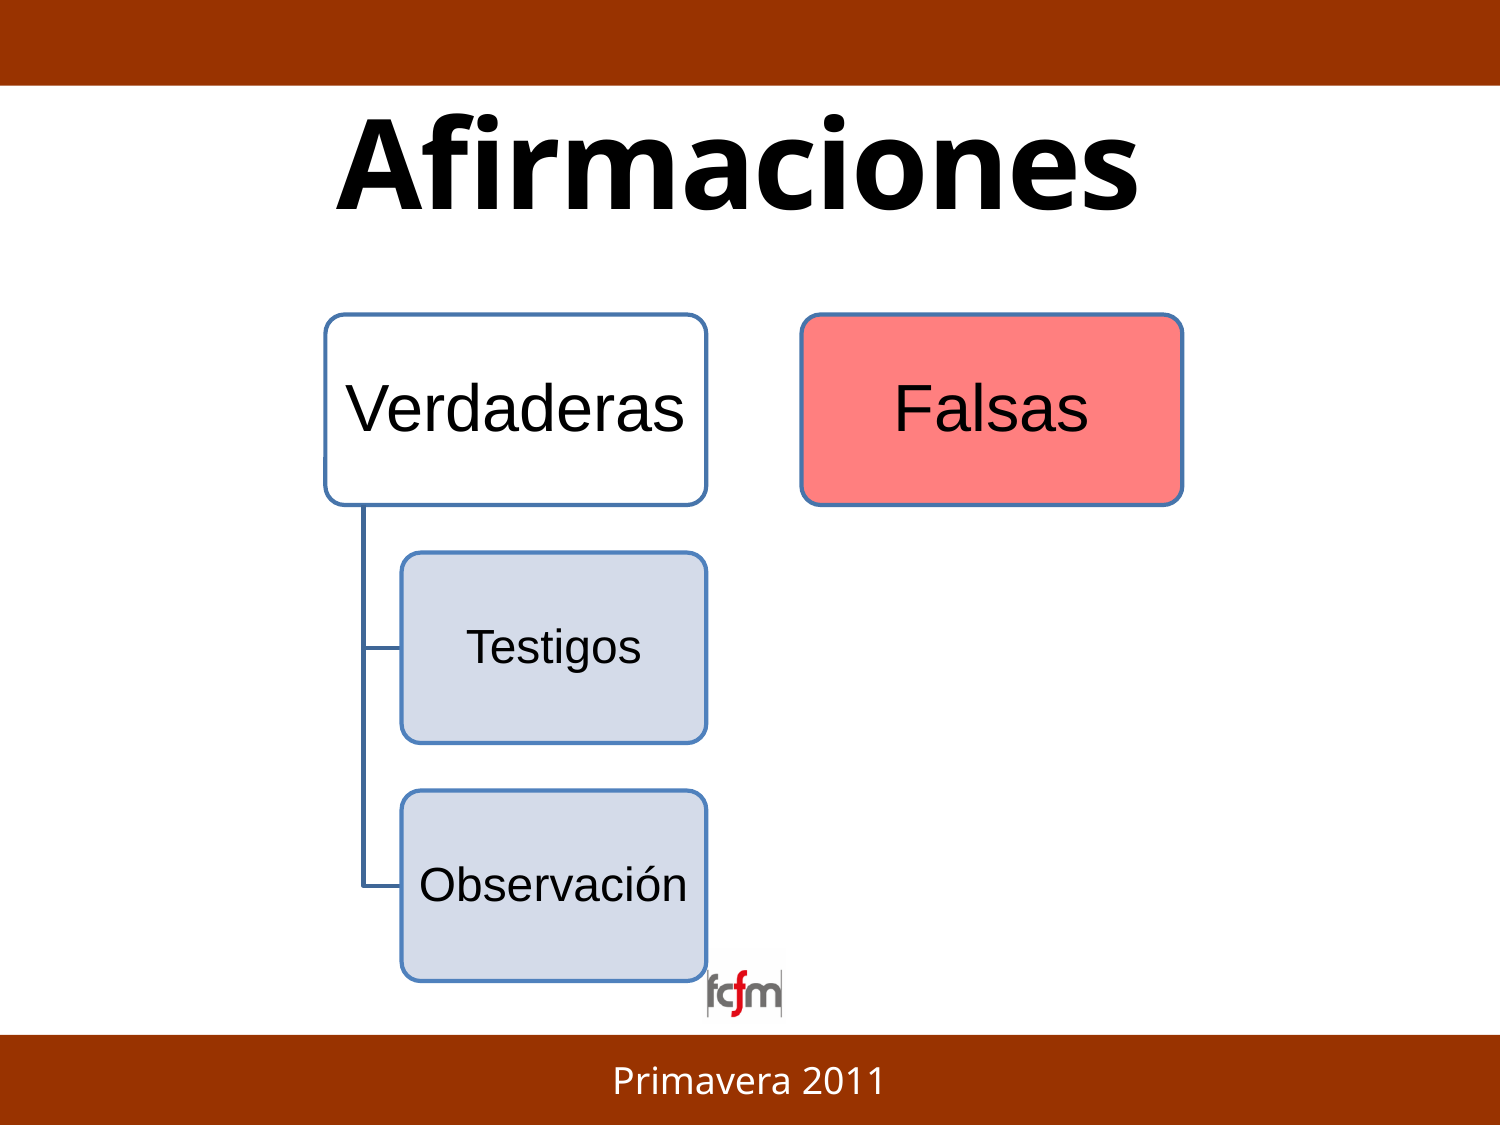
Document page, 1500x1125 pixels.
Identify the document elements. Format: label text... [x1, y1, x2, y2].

text_box Primavera 2011 [0, 1034, 1500, 1125]
text_box [0, 0, 1500, 86]
text_box Afirmaciones [76, 76, 1401, 242]
picture [702, 982, 786, 1024]
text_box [253, 314, 1255, 982]
